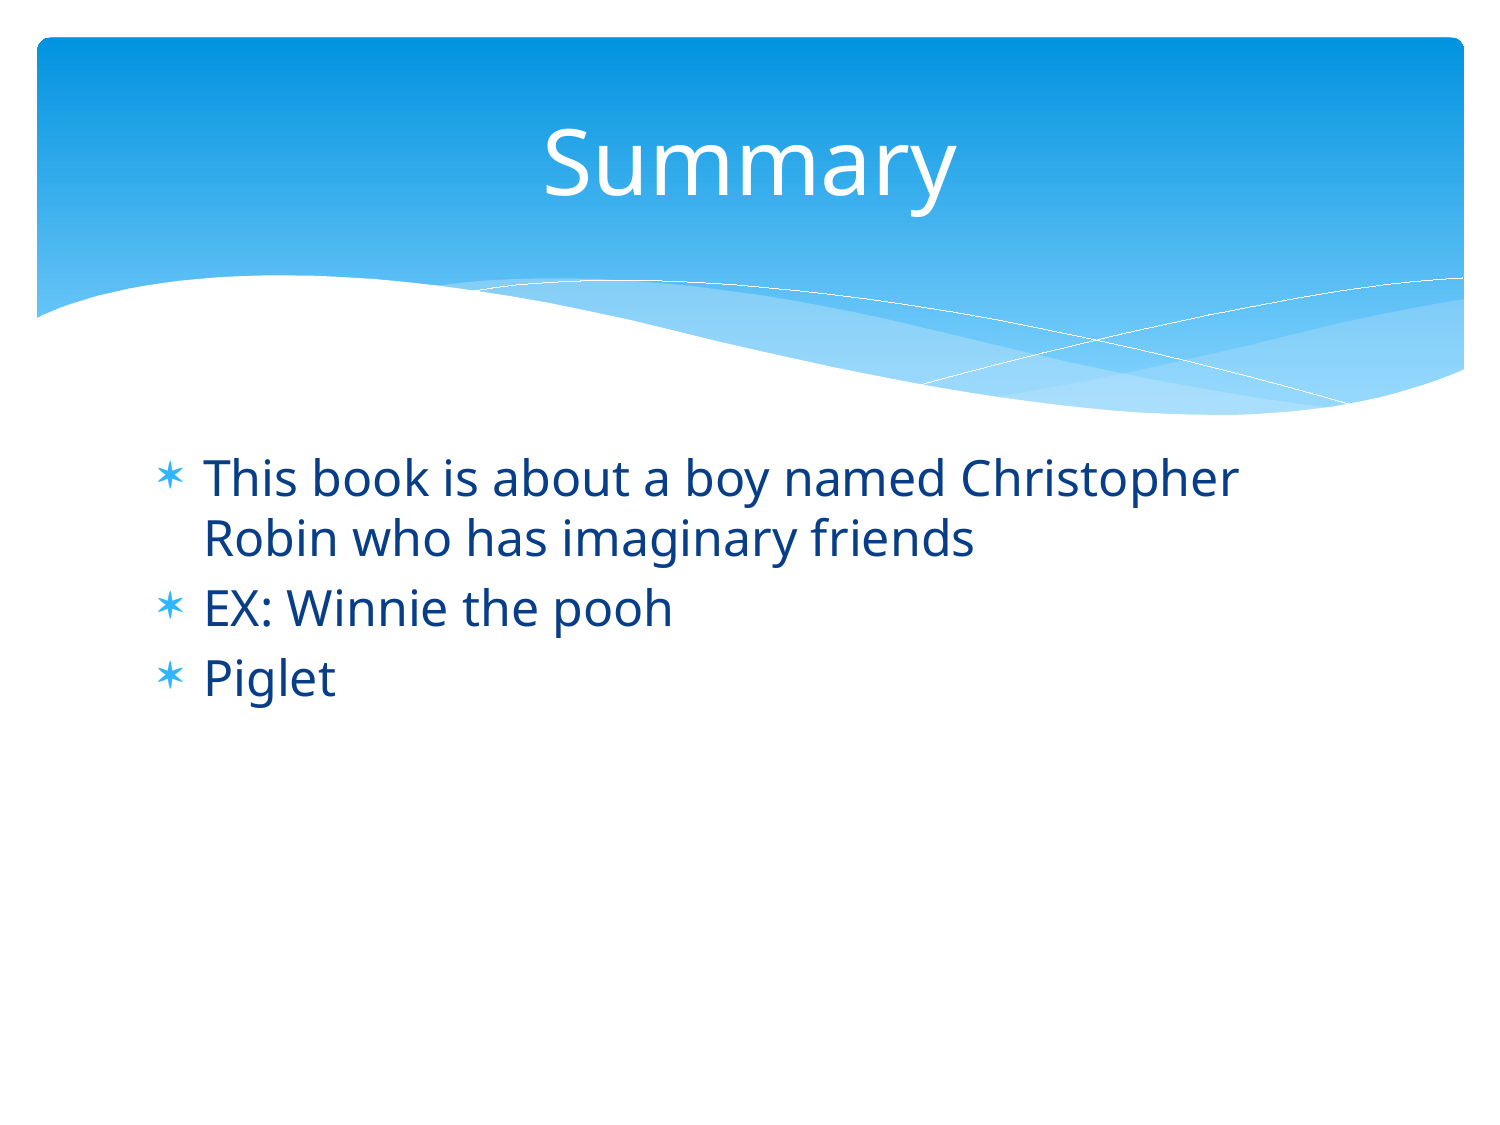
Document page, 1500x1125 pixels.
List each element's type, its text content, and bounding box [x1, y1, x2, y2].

title Summary [75, 55, 1425, 261]
list This book is about a boy named Christopher Robin who has imaginary friends EX: Winnie the pooh Piglet [143, 438, 1359, 1005]
